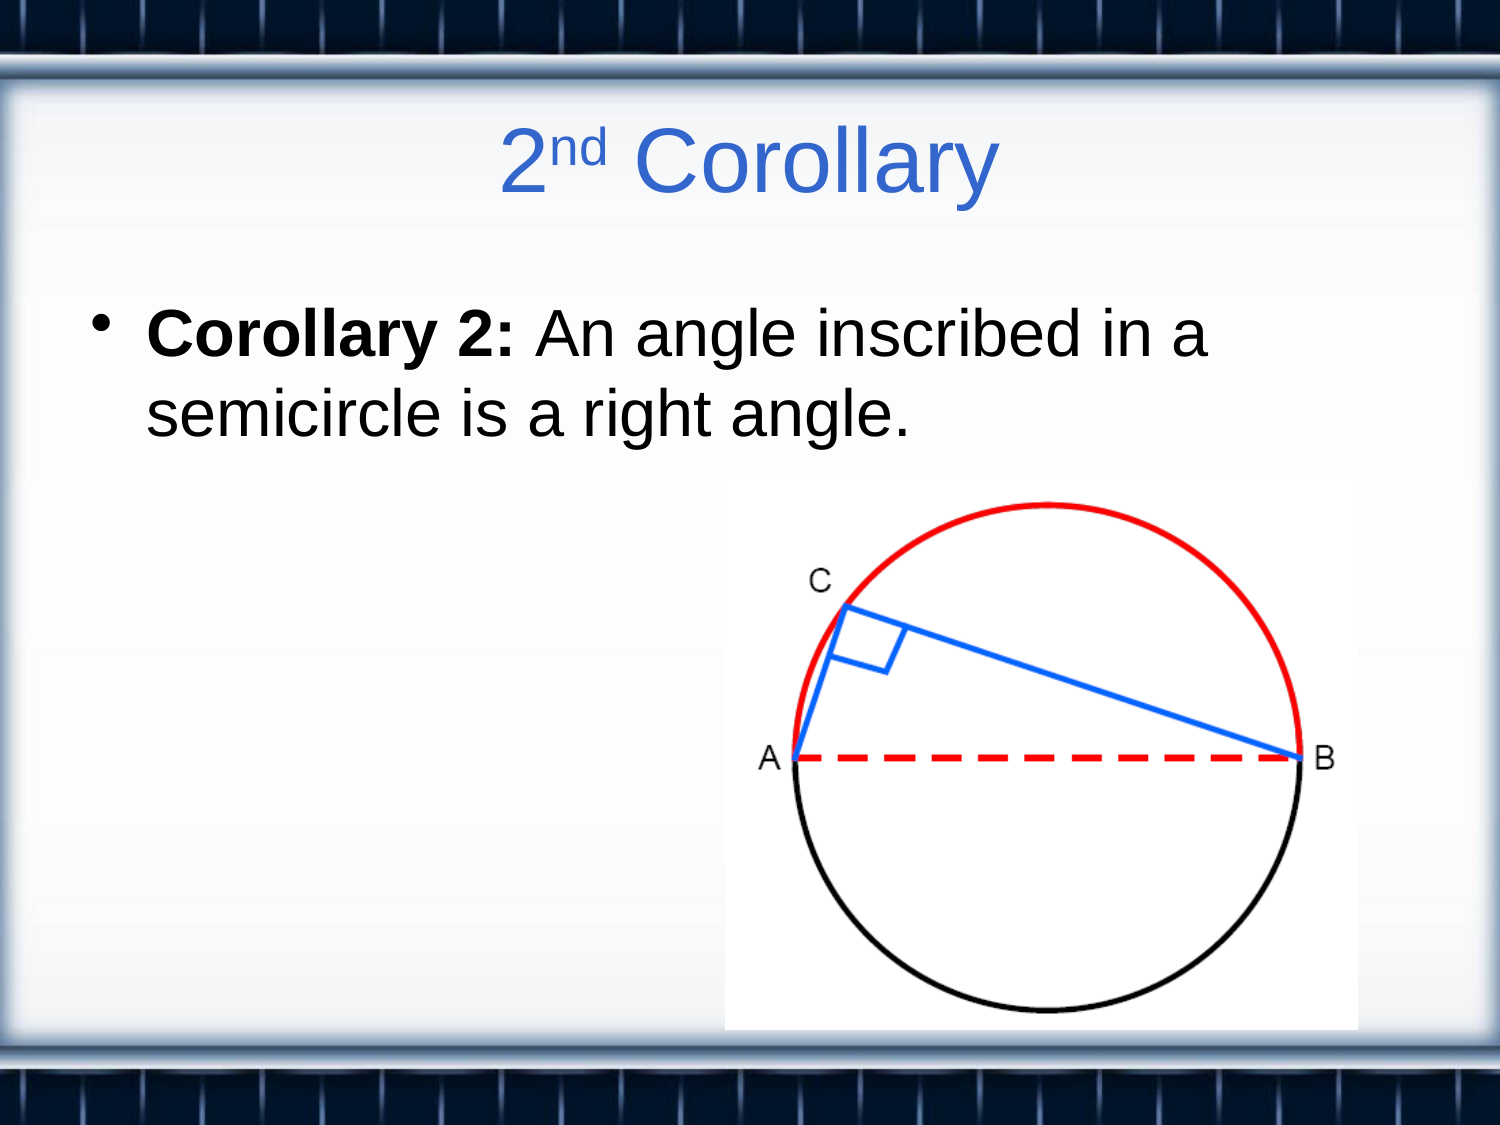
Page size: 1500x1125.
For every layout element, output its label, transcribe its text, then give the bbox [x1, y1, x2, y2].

picture [0, 0, 1500, 1125]
list Corollary 2: An angle inscribed in a semicircle is a right angle. [74, 282, 1426, 1026]
title 2nd Corollary [74, 62, 1426, 251]
